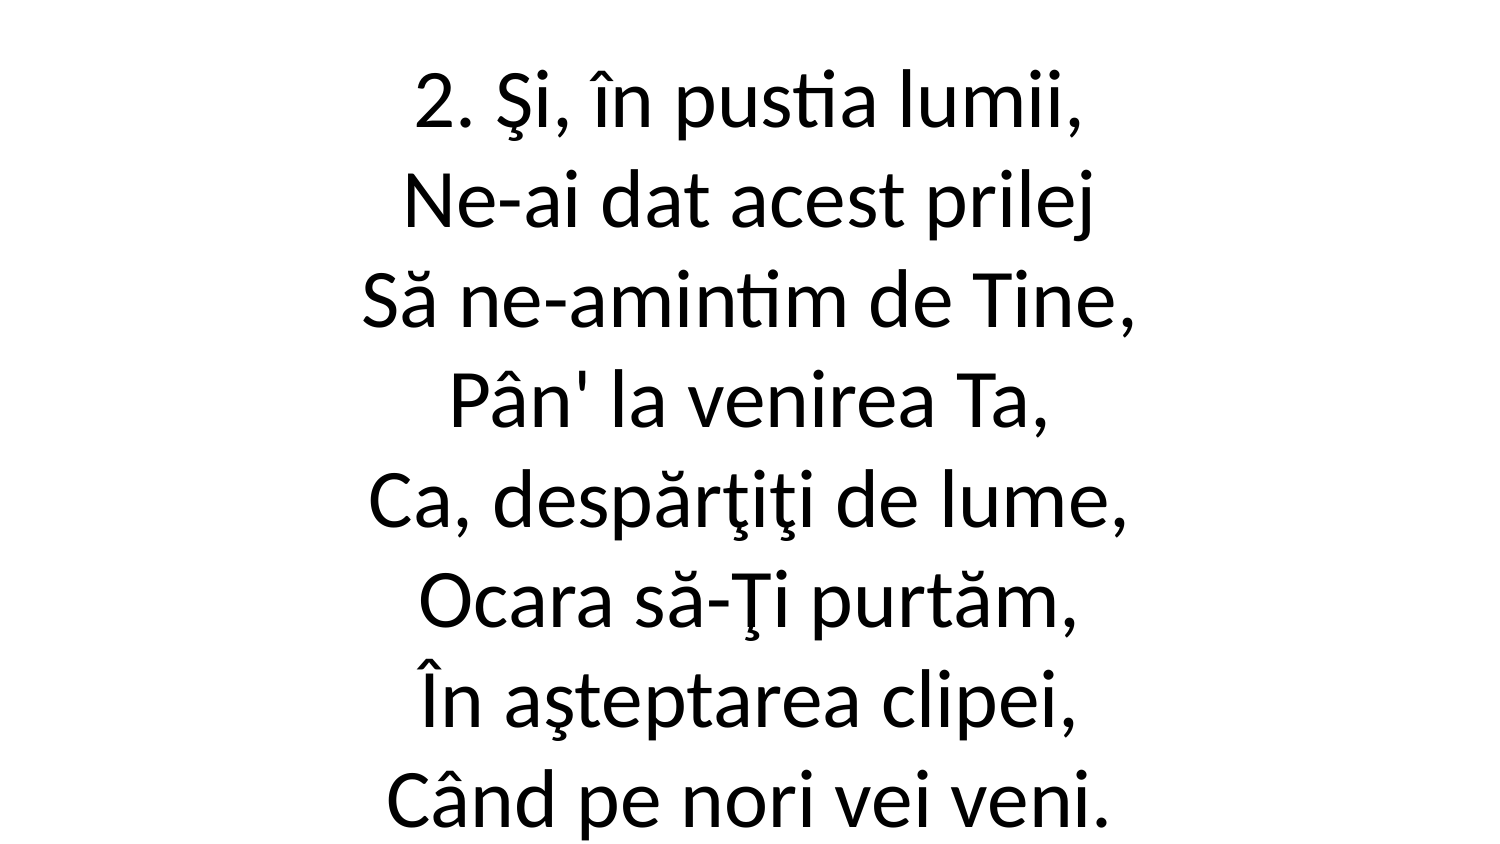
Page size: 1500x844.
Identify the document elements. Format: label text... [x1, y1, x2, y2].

text_box 2. Şi, în pustia lumii, Ne-ai dat acest prilej Să ne-amintim de Tine, Pân' la venirea Ta, Ca, despărţiţi de lume, Ocara să-Ţi purtăm, În aşteptarea clipei, Când pe nori vei veni. [346, 0, 1154, 844]
